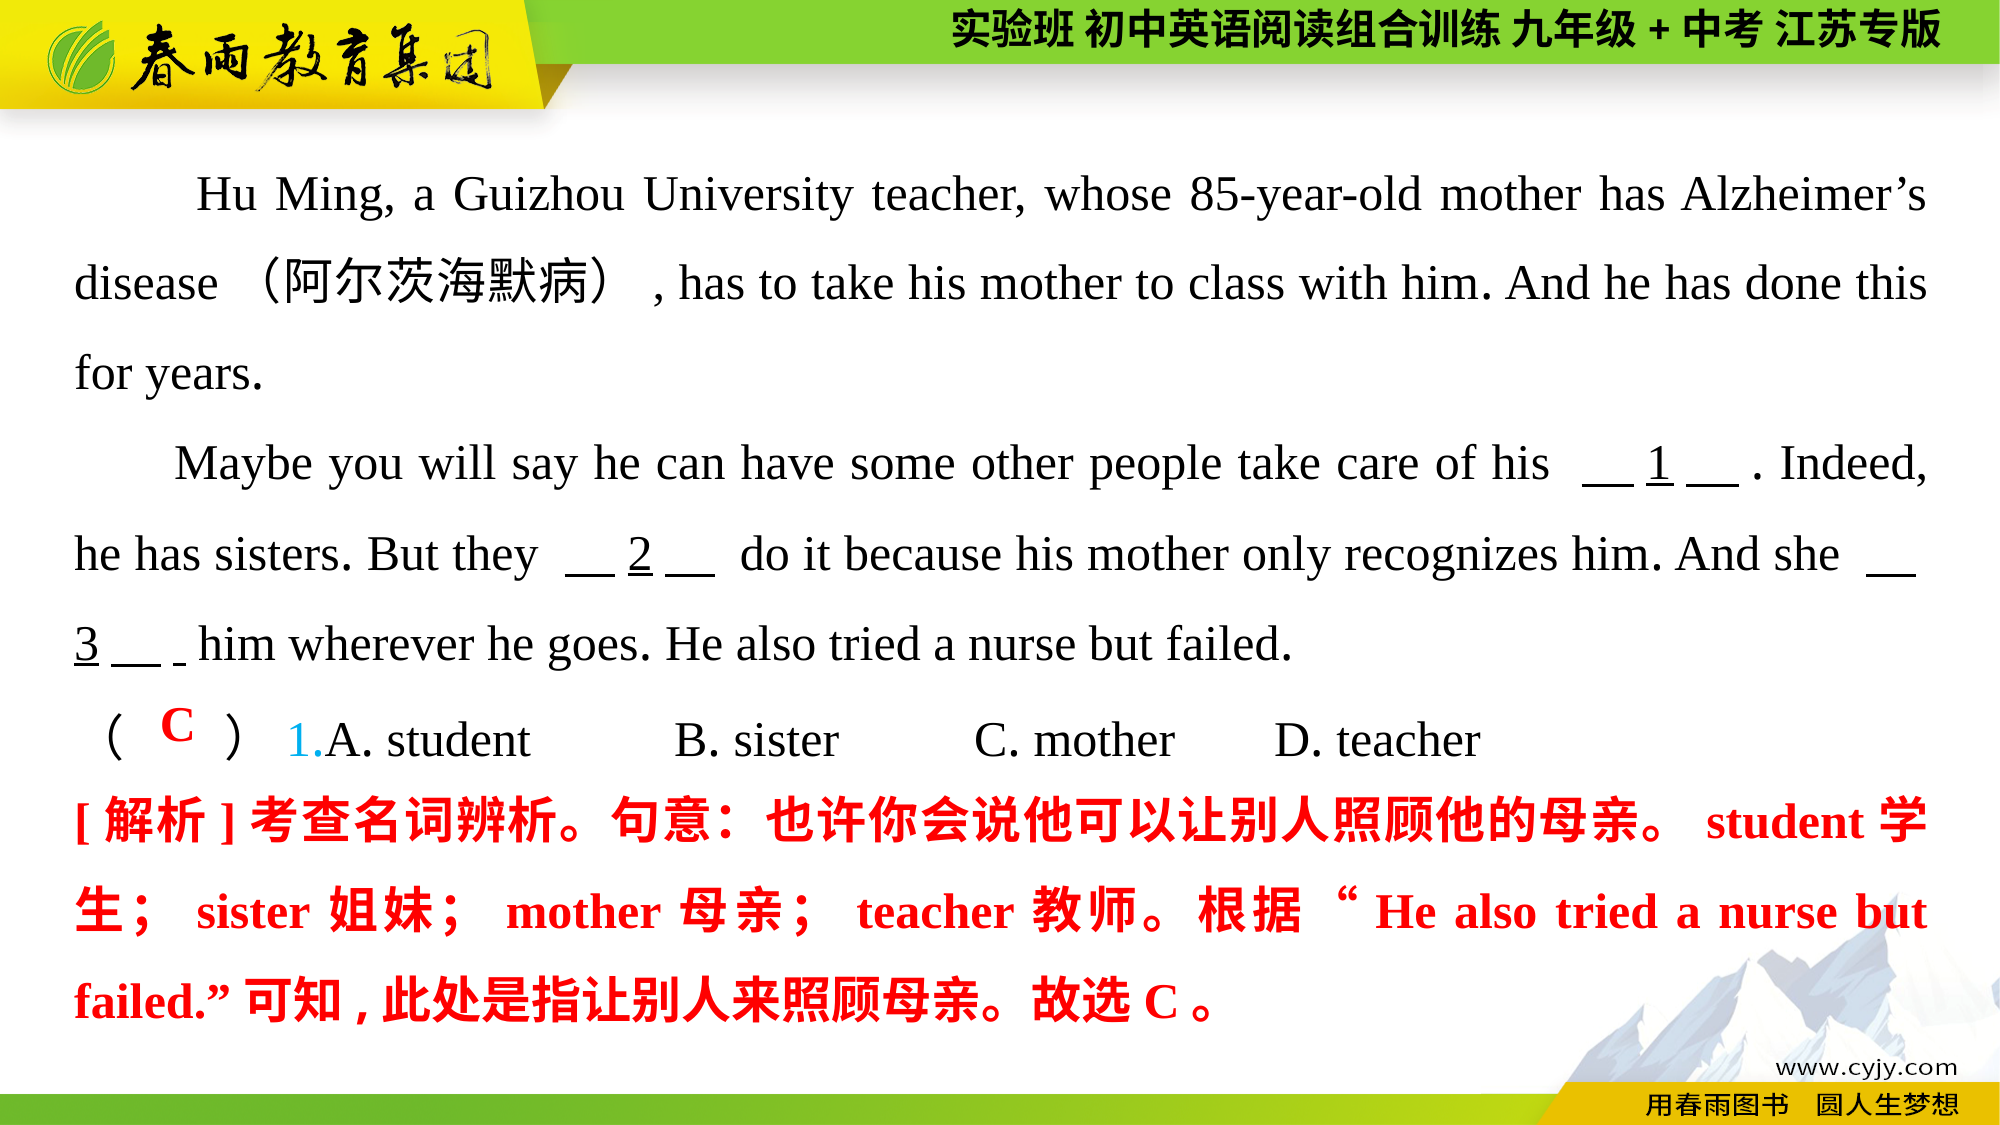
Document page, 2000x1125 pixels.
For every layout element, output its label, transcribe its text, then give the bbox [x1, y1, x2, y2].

text_box [解析]考查名词辨析。句意：也许你会说他可以让别人照顾他的母亲。student学生；sister姐妹；mother母亲；teacher教师。根据“He also tried a nurse but failed.”可知,此处是指让别人来照顾母亲。故选C。 [59, 751, 1944, 1037]
text_box C [145, 684, 212, 751]
text_box （ ）1.A. student B. sister C. mother D. teacher [59, 668, 1944, 751]
list Hu Ming, a Guizhou University teacher, whose 85-year-old mother has Alzheimer’s disease（阿尔茨海默病）, has to take his mother to class with him. And he has done this for years. Maybe you will say he can have some other people take care of his 1 . Indeed, he has sisters. But they 2 do it because his mother only recognizes him. And she 3 . him wherever he goes. He also tried a nurse but failed. [59, 122, 1944, 668]
picture [0, 0, 2000, 1125]
